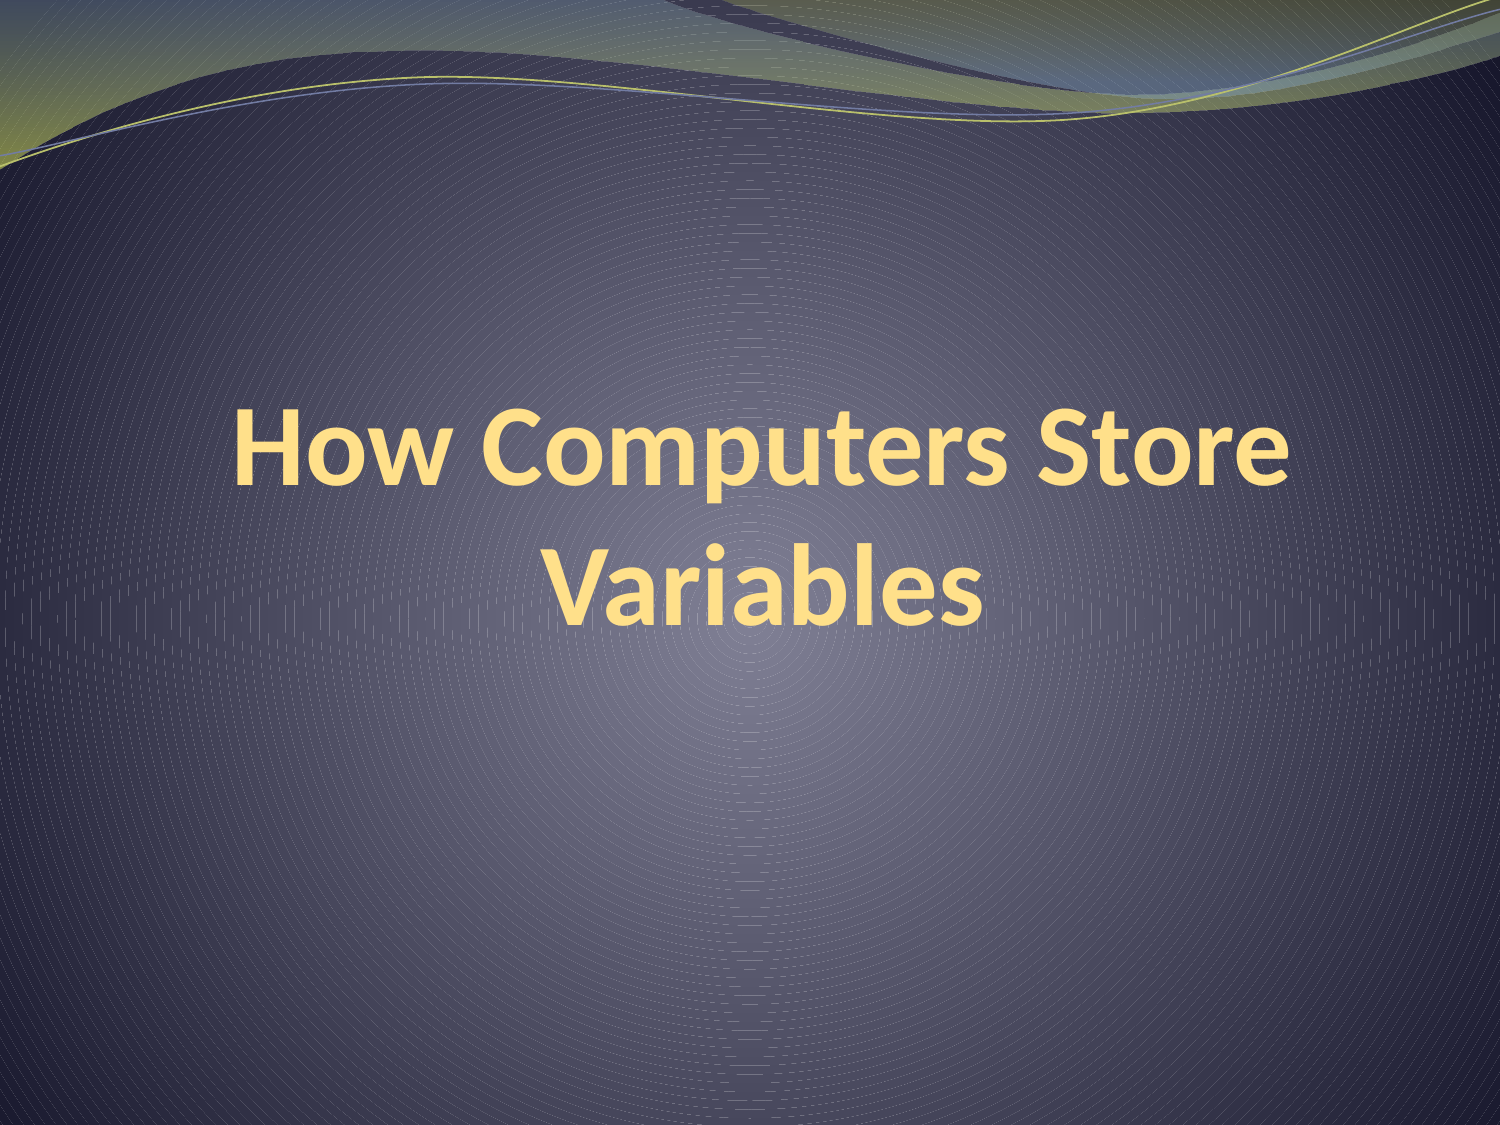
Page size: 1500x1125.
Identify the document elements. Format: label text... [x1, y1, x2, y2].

title How Computers Store Variables [125, 425, 1400, 649]
